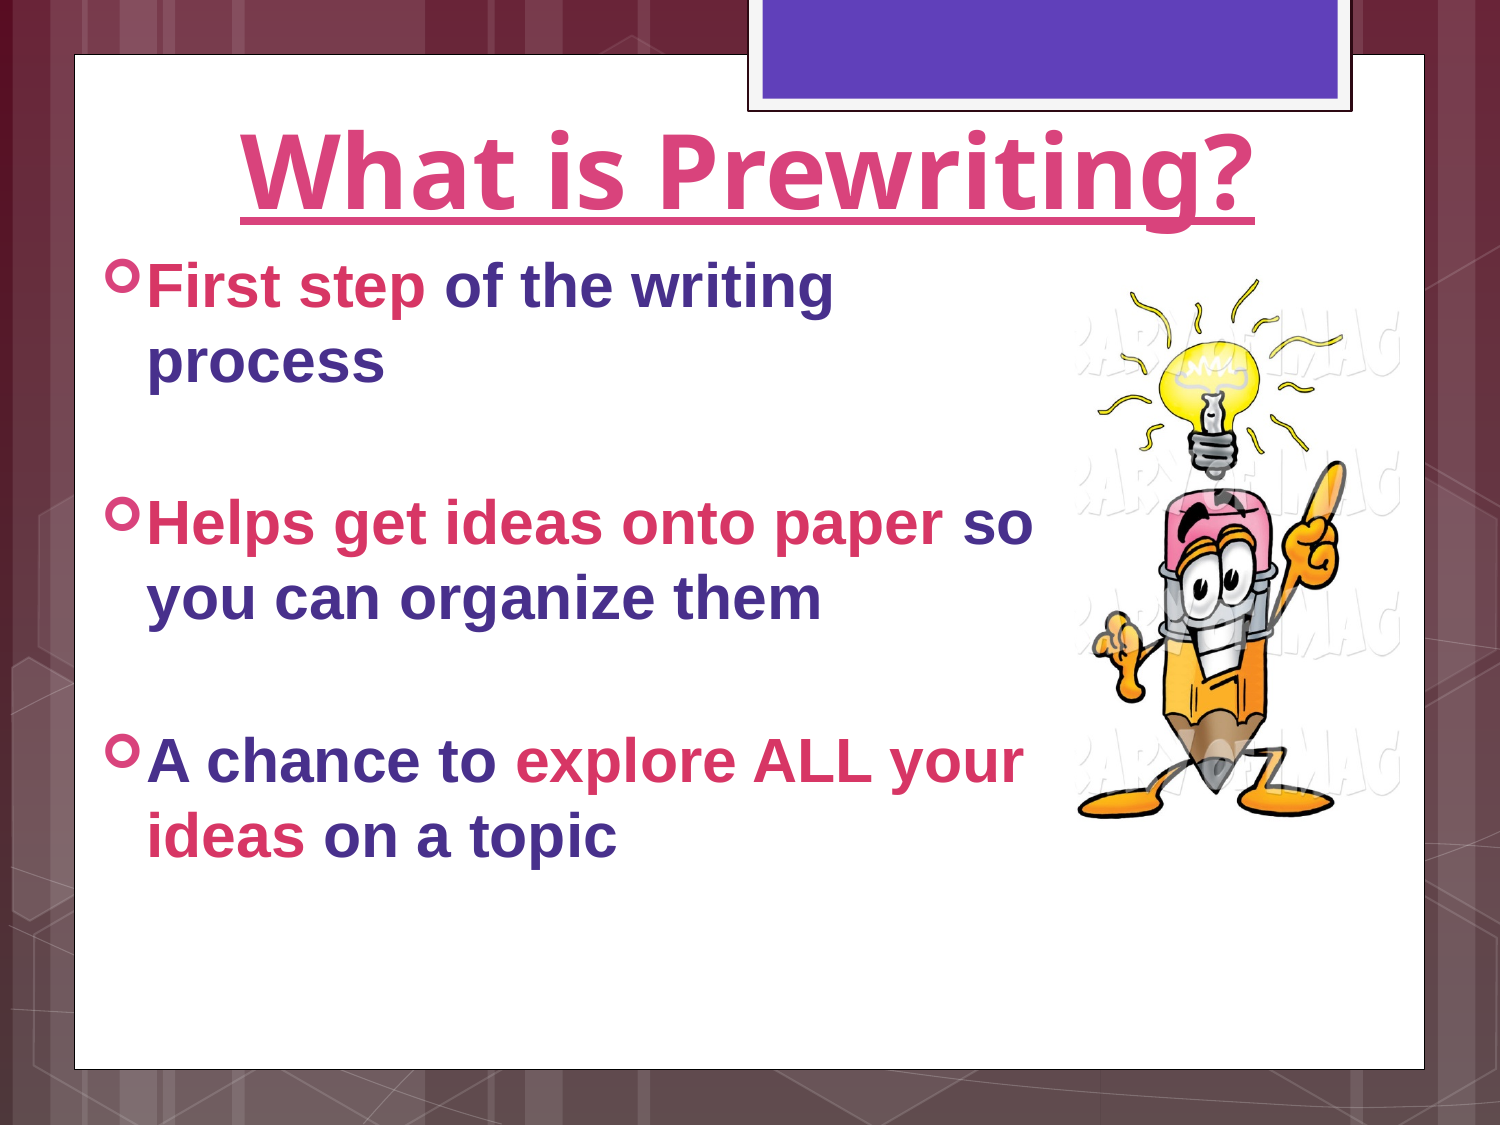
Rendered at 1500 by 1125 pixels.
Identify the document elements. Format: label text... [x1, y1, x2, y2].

picture [1074, 274, 1401, 826]
list First step of the writing process Helps get ideas onto paper so you can organize them A chance to explore ALL your ideas on a topic [75, 237, 1063, 957]
title What is Prewriting? [171, 50, 1324, 238]
